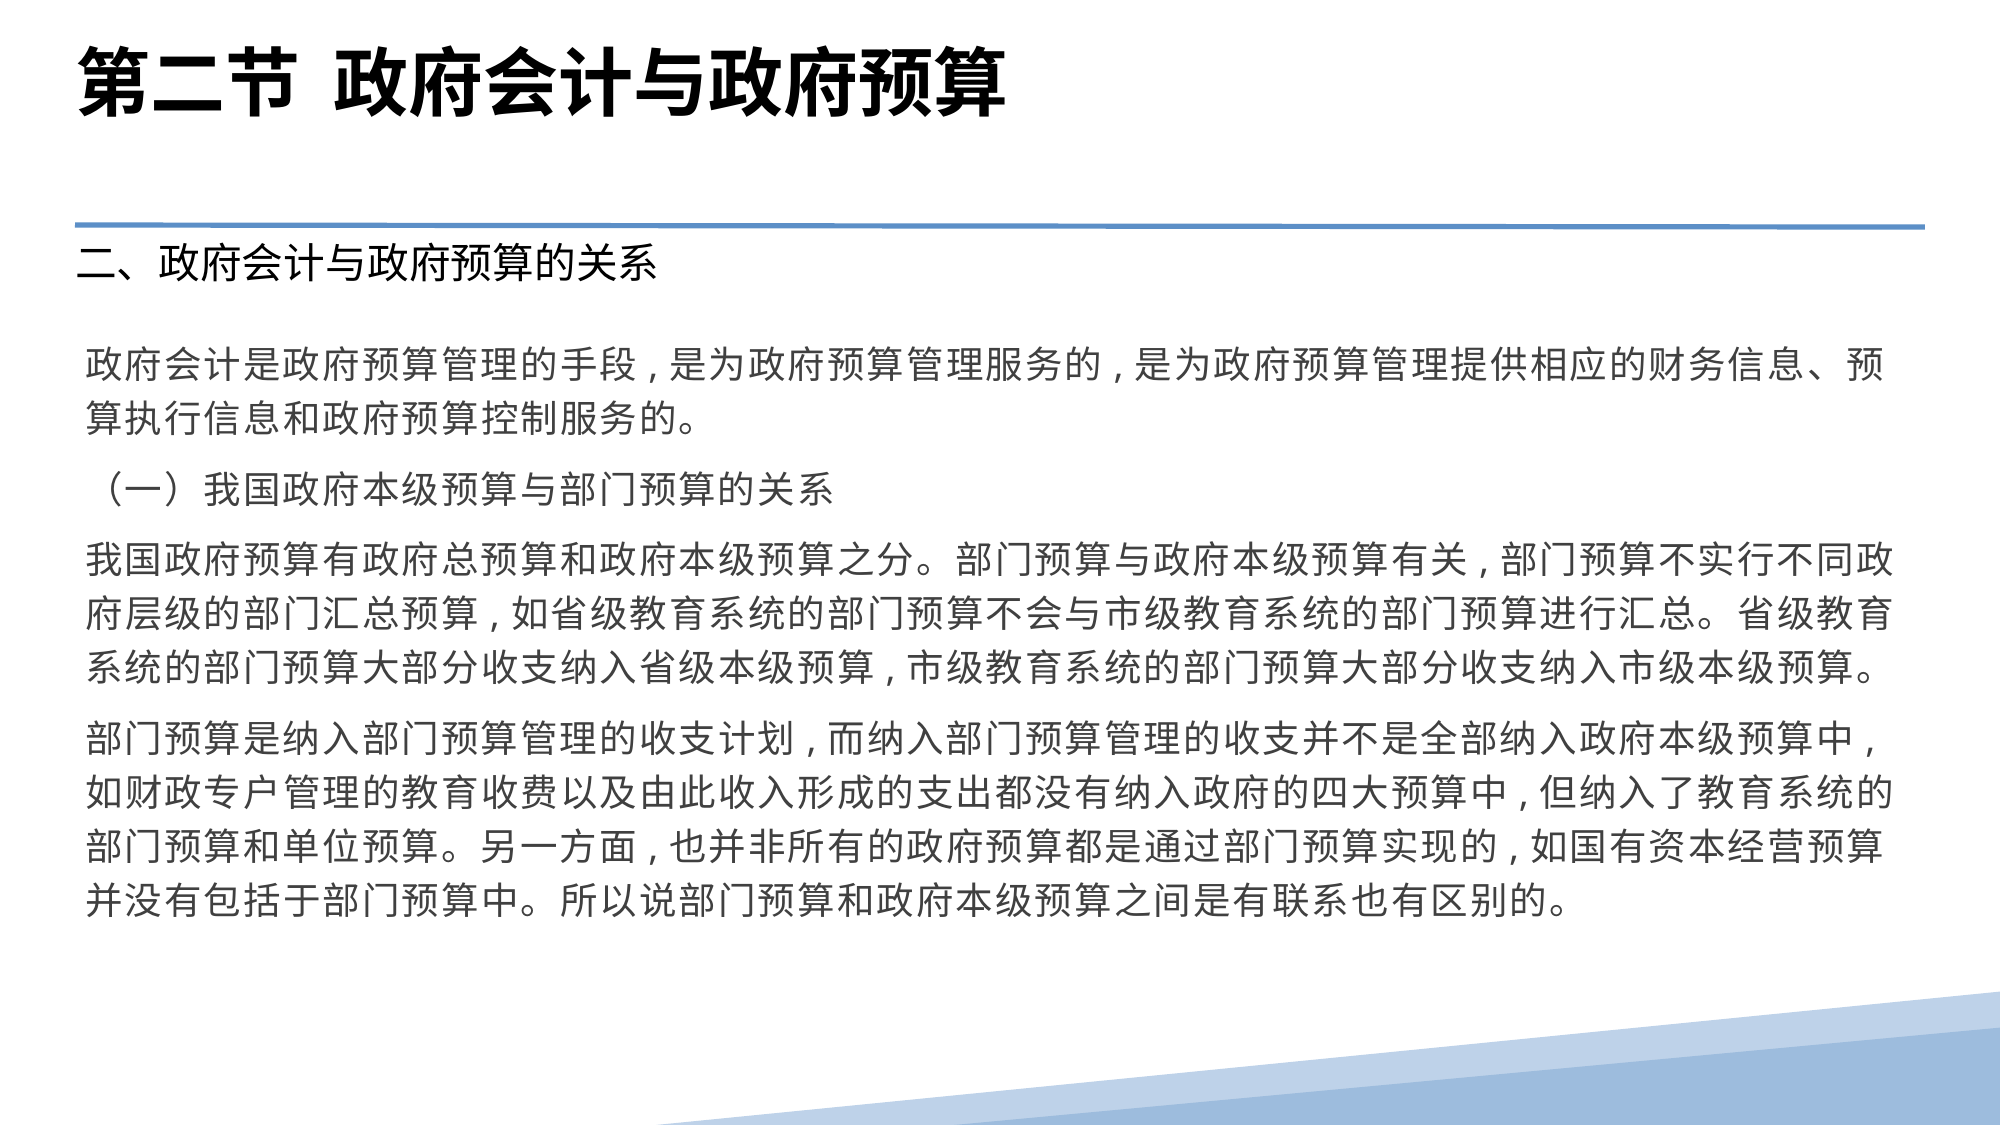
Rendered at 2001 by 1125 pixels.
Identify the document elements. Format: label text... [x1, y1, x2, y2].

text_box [656, 991, 2000, 1125]
text_box 第二节 政府会计与政府预算 [75, 24, 1925, 125]
text_box 政府会计是政府预算管理的手段,是为政府预算管理服务的,是为政府预算管理提供相应的财务信息、预算执行信息和政府预算控制服务的。 （一）我国政府本级预算与部门预算的关系 我国政府预算有政府总预算和政府本级预算之分。部门预算与政府本级预算有关,部门预算不实行不同政府层级的部门汇总预算,如省级教育系统的部门预算不会与市级教育系统的部门预算进行汇总。省级教育系统的部门预算大部分收支纳入省级本级预算,市级教育系统的部门预算大部分收支纳入市级本级预算。 部门预算是纳入部门预算管理的收支计划,而纳入部门预算管理的收支并不是全部纳入政府本级预算中,如财政专户管理的教育收费以及由此收入形成的支出都没有纳入政府的四大预算中,但纳入了教育系统的部门预算和单位预算。另一方面,也并非所有的政府预算都是通过部门预算实现的,如国有资本经营预算并没有包括于部门预算中。所以说部门预算和政府本级预算之间是有联系也有区别的。 [75, 328, 1925, 1022]
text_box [74, 224, 1925, 228]
text_box 二、政府会计与政府预算的关系 [75, 228, 1925, 302]
